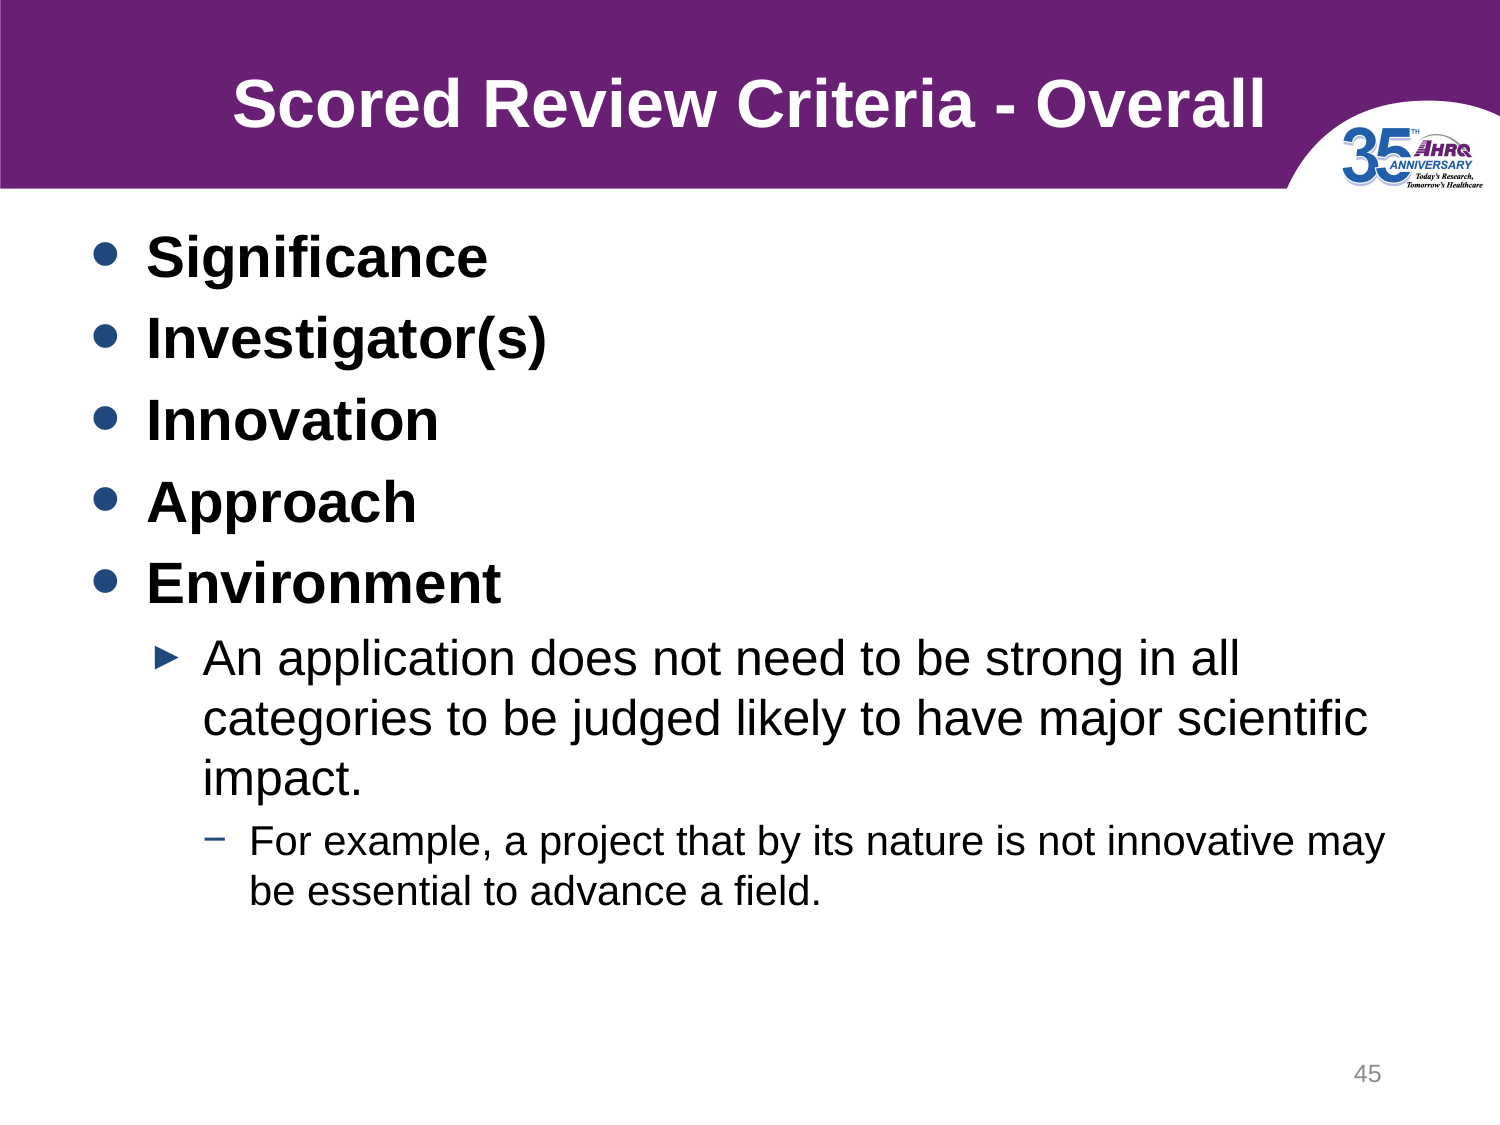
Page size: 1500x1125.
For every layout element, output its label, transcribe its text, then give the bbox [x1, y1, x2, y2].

list Significance Investigator(s) Innovation Approach Environment An application does not need to be strong in all categories to be judged likely to have major scientific impact. For example, a project that by its nature is not innovative may be essential to advance a field. [75, 211, 1425, 1000]
title Scored Review Criteria - Overall [206, 50, 1294, 152]
slide_number 45 [1059, 1042, 1397, 1103]
picture [0, 0, 1500, 1125]
